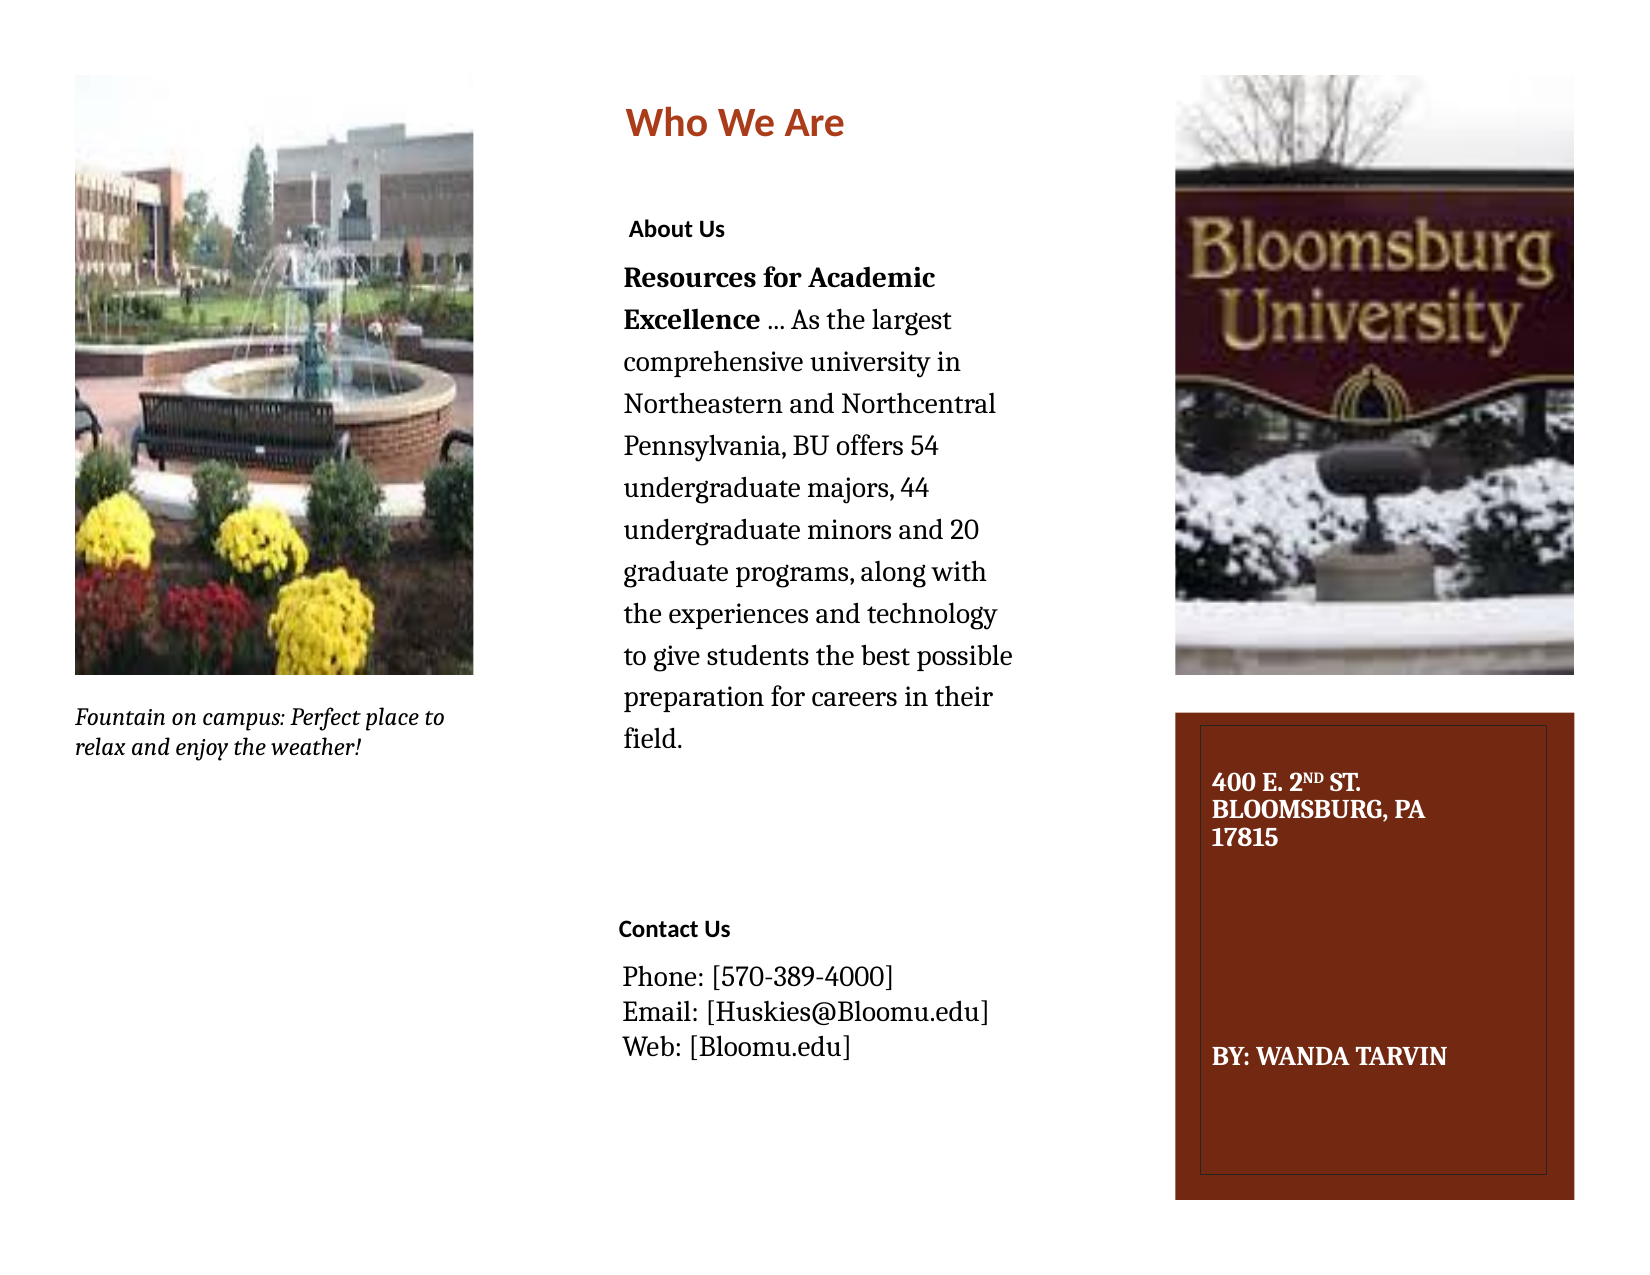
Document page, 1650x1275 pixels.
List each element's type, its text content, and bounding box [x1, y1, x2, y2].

list Fountain on campus: Perfect place to relax and enjoy the weather! [75, 699, 474, 789]
title 400 e. 2nd st. Bloomsburg, Pa 17815 By: Wanda tarvin [1200, 725, 1547, 1175]
picture [1175, 74, 1574, 675]
list Phone: [570-389-4000] Email: [Huskies@Bloomu.edu] Web: [Bloomu.edu] [622, 957, 1021, 1068]
picture [74, 74, 474, 675]
list About Us [628, 212, 1028, 500]
list Who We Are [625, 99, 1025, 175]
list Contact Us [618, 912, 1018, 1038]
list Resources for Academic Excellence ... As the largest comprehensive university in Northeastern and Northcentral Pennsylvania, BU offers 54 undergraduate majors, 44 undergraduate minors and 20 graduate programs, along with the experiences and technology to give students the best possible preparation for careers in their field. [623, 251, 1022, 396]
